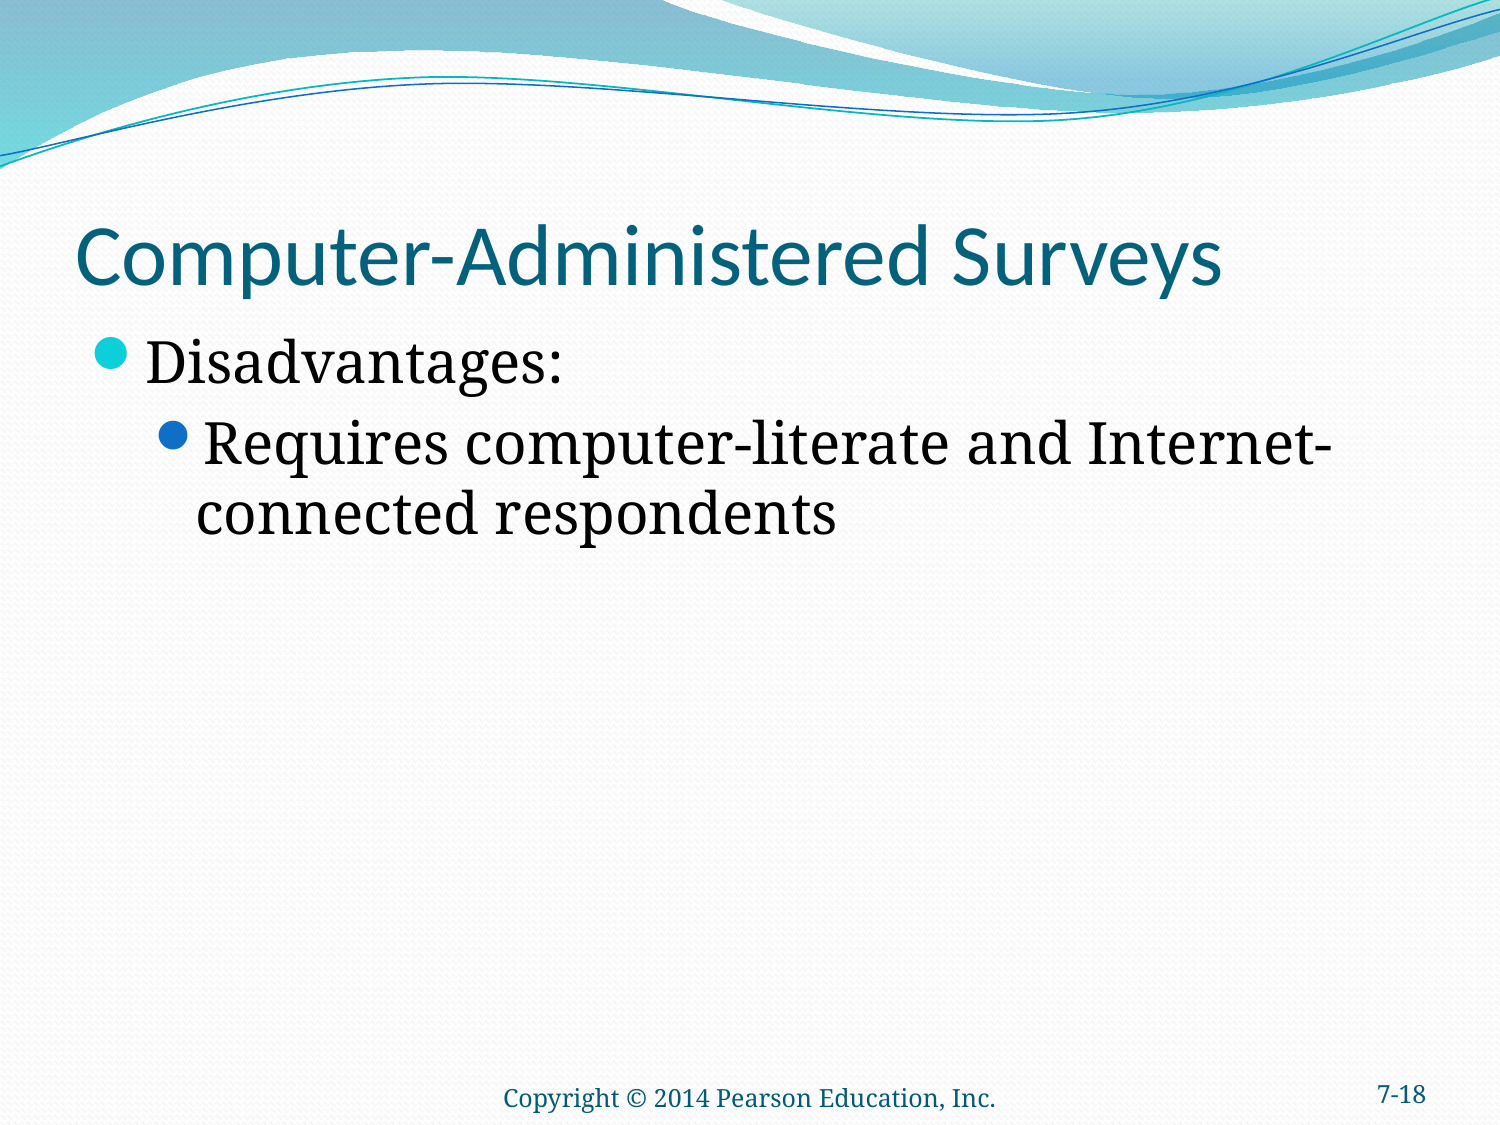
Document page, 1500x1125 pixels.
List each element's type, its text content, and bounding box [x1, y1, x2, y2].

list Disadvantages: Requires computer-literate and Internet-connected respondents [74, 317, 1426, 1038]
title Computer-Administered Surveys [74, 115, 1426, 304]
